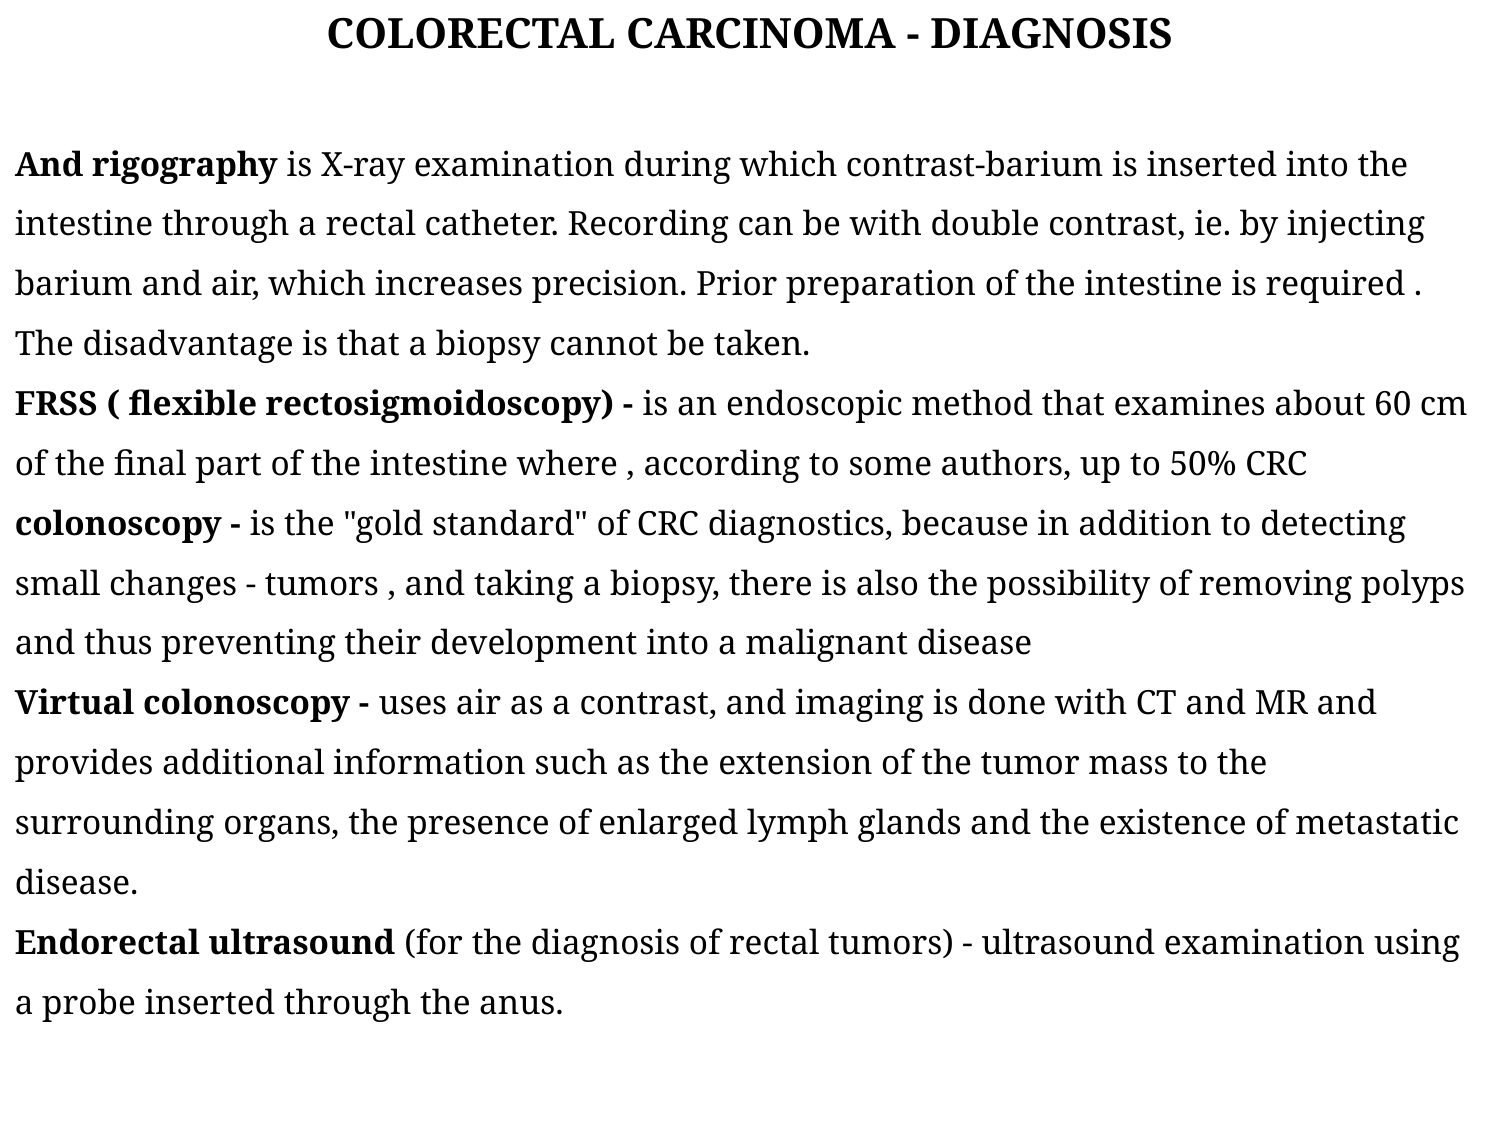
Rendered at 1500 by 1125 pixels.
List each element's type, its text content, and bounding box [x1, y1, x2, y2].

text_box COLORECTAL CARCINOMA - DIAGNOSIS [0, 0, 1500, 63]
text_box And rigography is X-ray examination during which contrast-barium is inserted into the intestine through a rectal catheter. Recording can be with double contrast, ie. by injecting barium and air, which increases precision. Prior preparation of the intestine is required . The disadvantage is that a biopsy cannot be taken. FRSS ( flexible rectosigmoidoscopy) - is an endoscopic method that examines about 60 cm of the final part of the intestine where , according to some authors, up to 50% CRC colonoscopy - is the "gold standard" of CRC diagnostics, because in addition to detecting small changes - tumors , and taking a biopsy, there is also the possibility of removing polyps and thus preventing their development into a malignant disease Virtual colonoscopy - uses air as a contrast, and imaging is done with CT and MR and provides additional information such as the extension of the tumor mass to the surrounding organs, the presence of enlarged lymph glands and the existence of metastatic disease. Endorectal ultrasound (for the diagnosis of rectal tumors) - ultrasound examination using a probe inserted through the anus. [0, 115, 1488, 1029]
